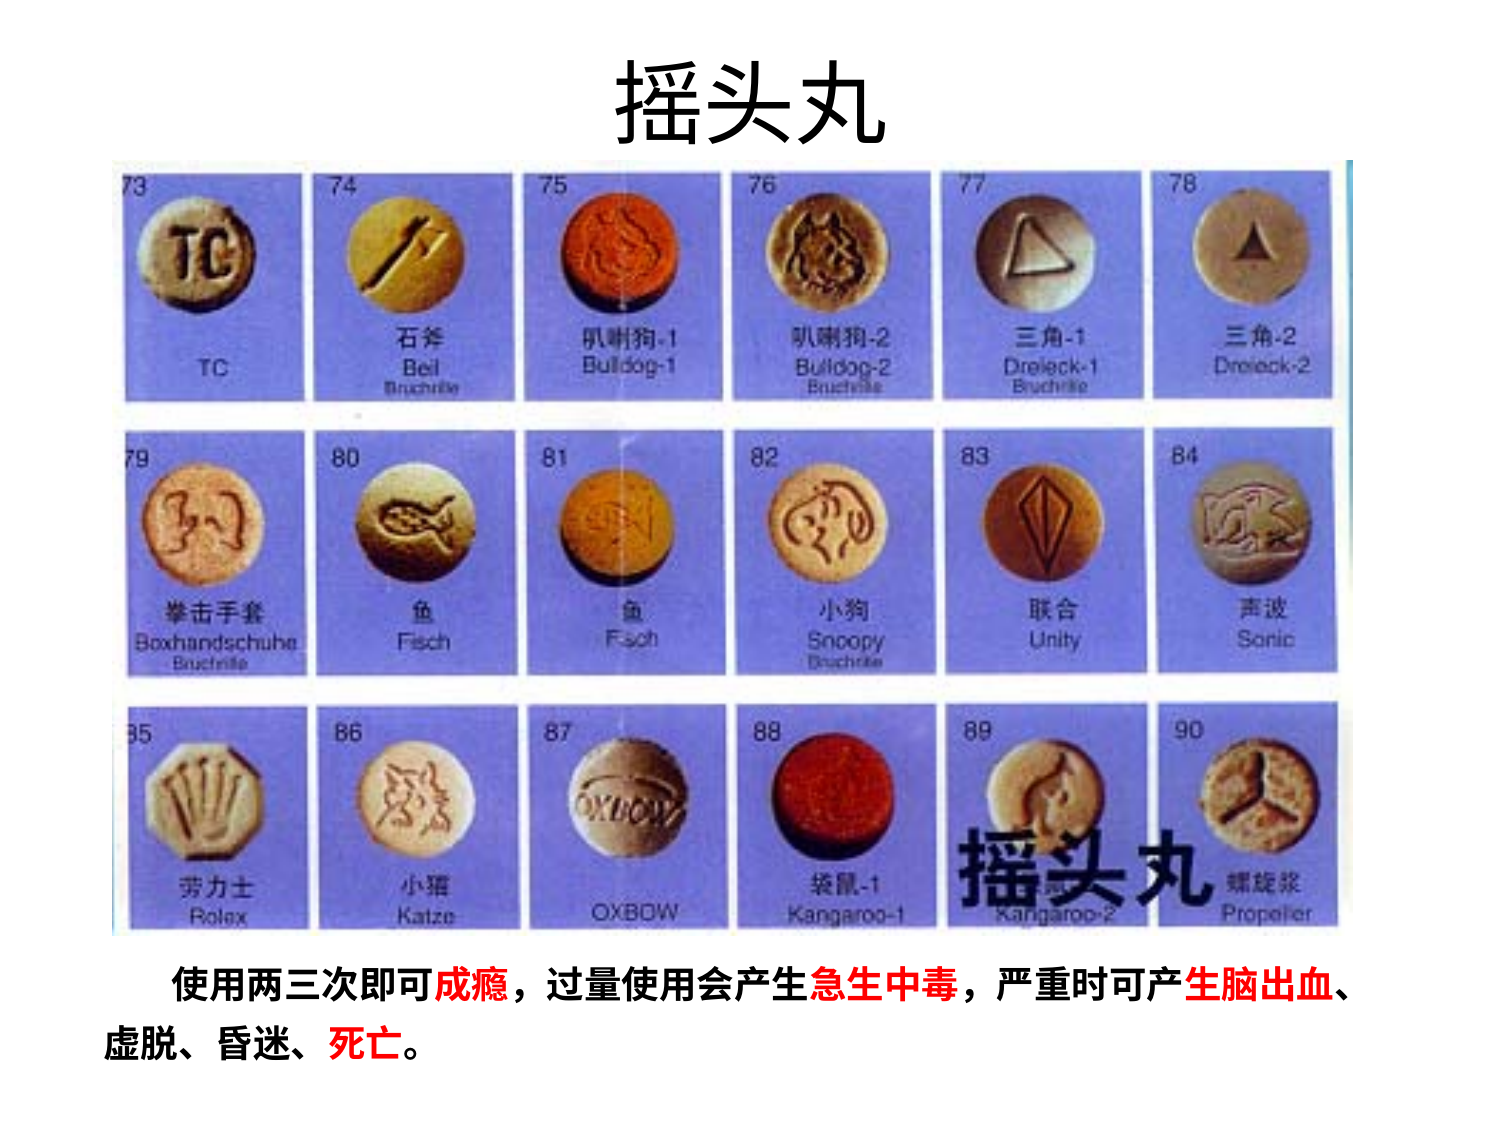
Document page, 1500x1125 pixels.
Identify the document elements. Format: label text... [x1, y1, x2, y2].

text_box 使用两三次即可成瘾，过量使用会产生急生中毒，严重时可产生脑出血、虚脱、昏迷、死亡。 [88, 940, 1365, 1073]
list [111, 160, 1353, 936]
title 摇头丸 [74, 6, 1426, 195]
